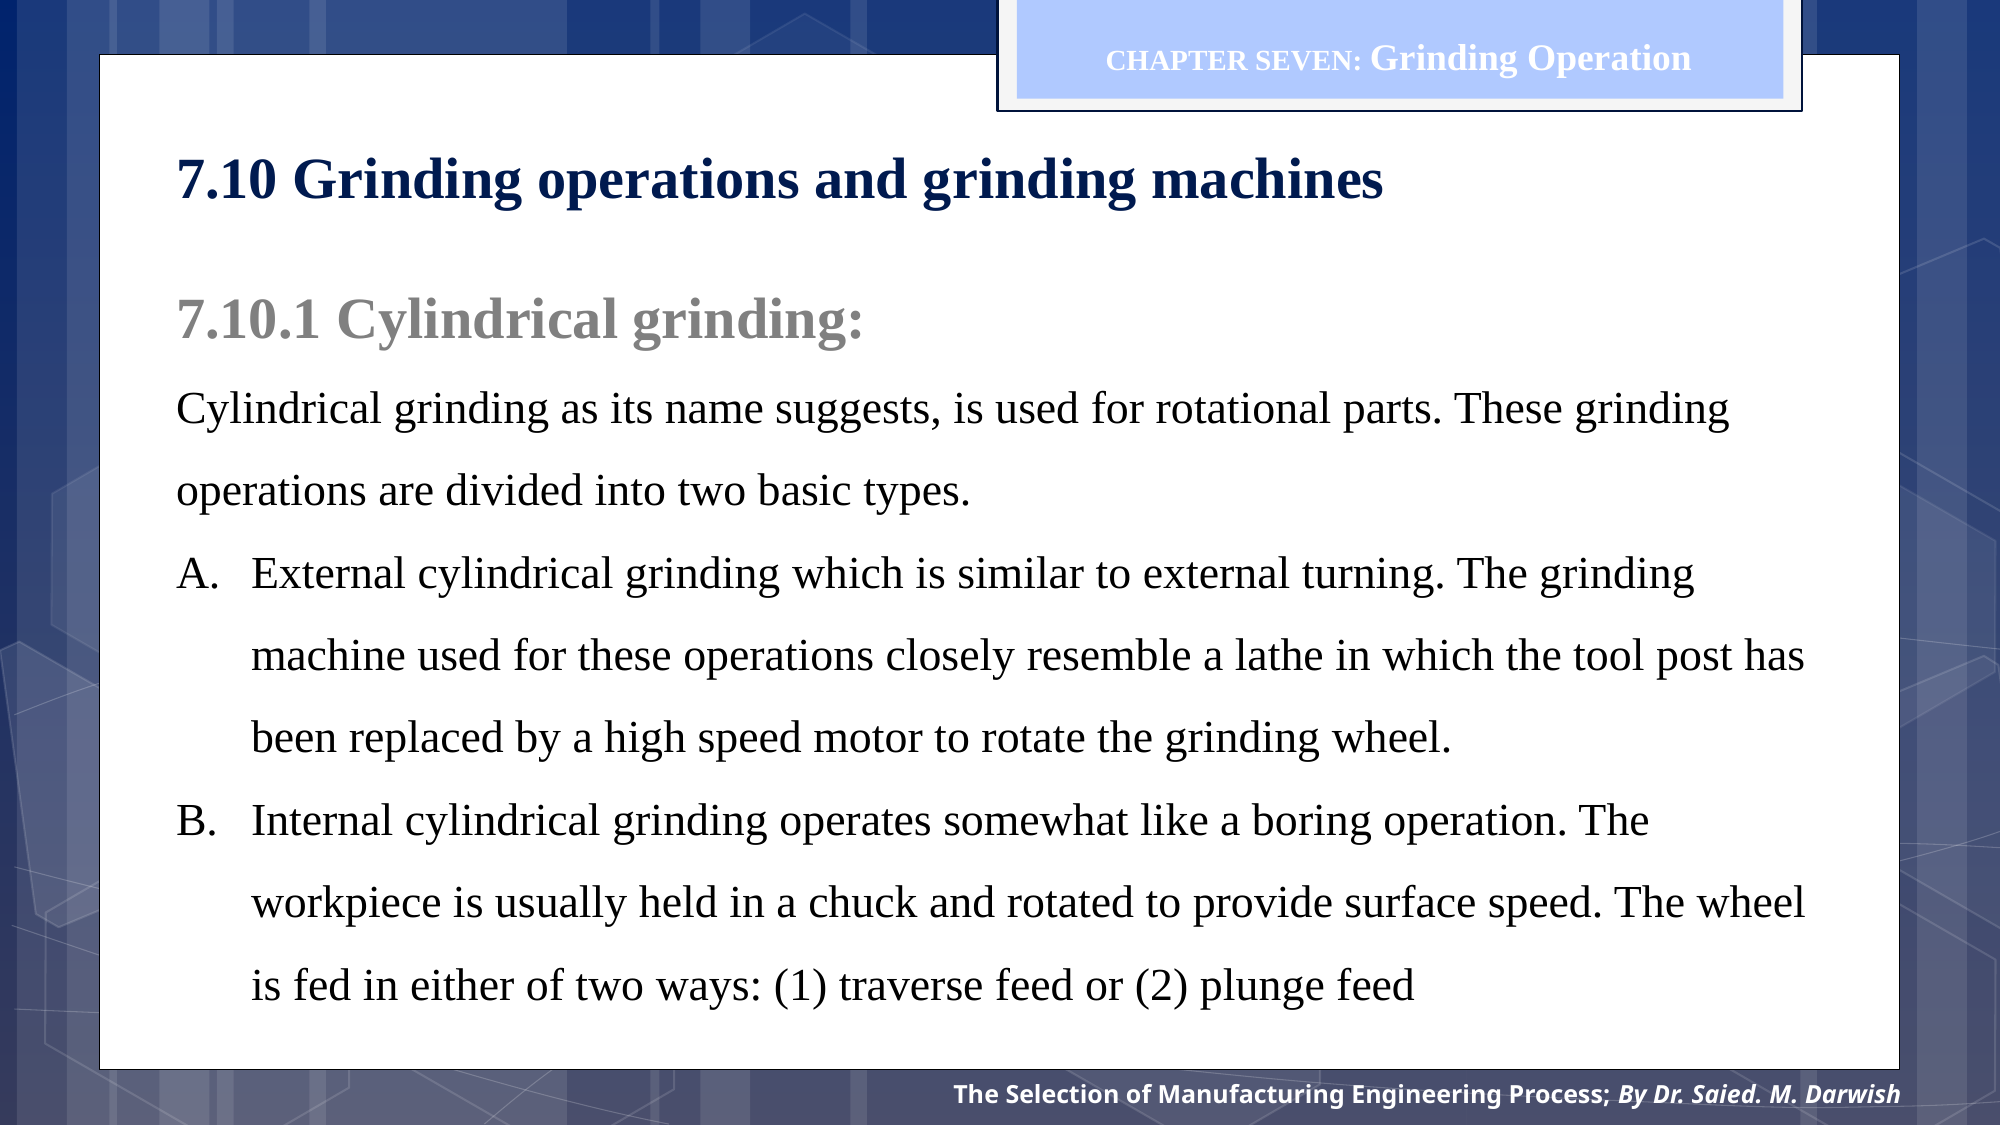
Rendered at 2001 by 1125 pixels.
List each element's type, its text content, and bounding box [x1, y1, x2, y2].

text_box 7.10 Grinding operations and grinding machines 7.10.1 Cylindrical grinding: Cylindrical grinding as its name suggests, is used for rotational parts. These grinding operations are divided into two basic types. External cylindrical grinding which is similar to external turning. The grinding machine used for these operations closely resemble a lathe in which the tool post has been replaced by a high speed motor to rotate the grinding wheel. Internal cylindrical grinding operates somewhat like a boring operation. The workpiece is usually held in a chuck and rotated to provide surface speed. The wheel is fed in either of two ways: (1) traverse feed or (2) plunge feed [161, 8, 1858, 1017]
text_box CHAPTER SEVEN: Grinding Operation [940, 0, 1858, 86]
